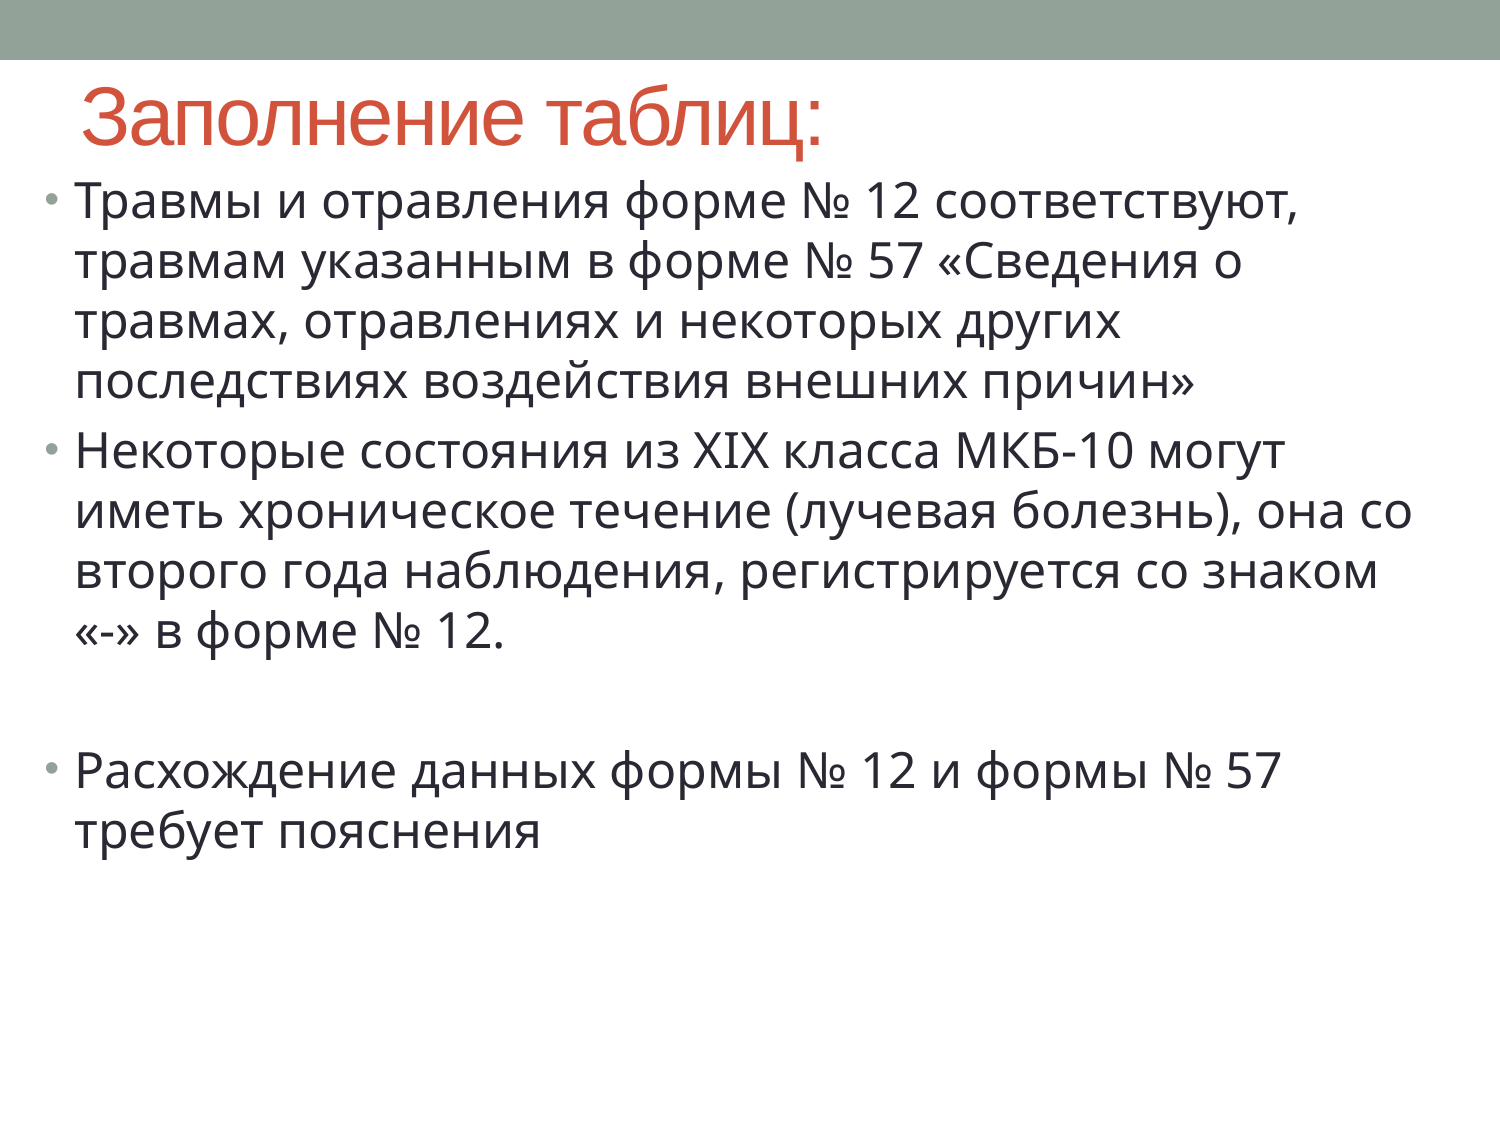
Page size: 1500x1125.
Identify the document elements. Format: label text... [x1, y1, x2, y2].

list Травмы и отравления форме № 12 соответствуют, травмам указанным в форме № 57 «Сведения о травмах, отравлениях и некоторых других последствиях воздействия внешних причин» Некоторые состояния из XIX класса МКБ-10 могут иметь хроническое течение (лучевая болезнь), она со второго года наблюдения, регистрируется со знаком «-» в форме № 12. Расхождение данных формы № 12 и формы № 57 требует пояснения [29, 160, 1459, 1063]
title Заполнение таблиц: [64, 30, 1415, 160]
